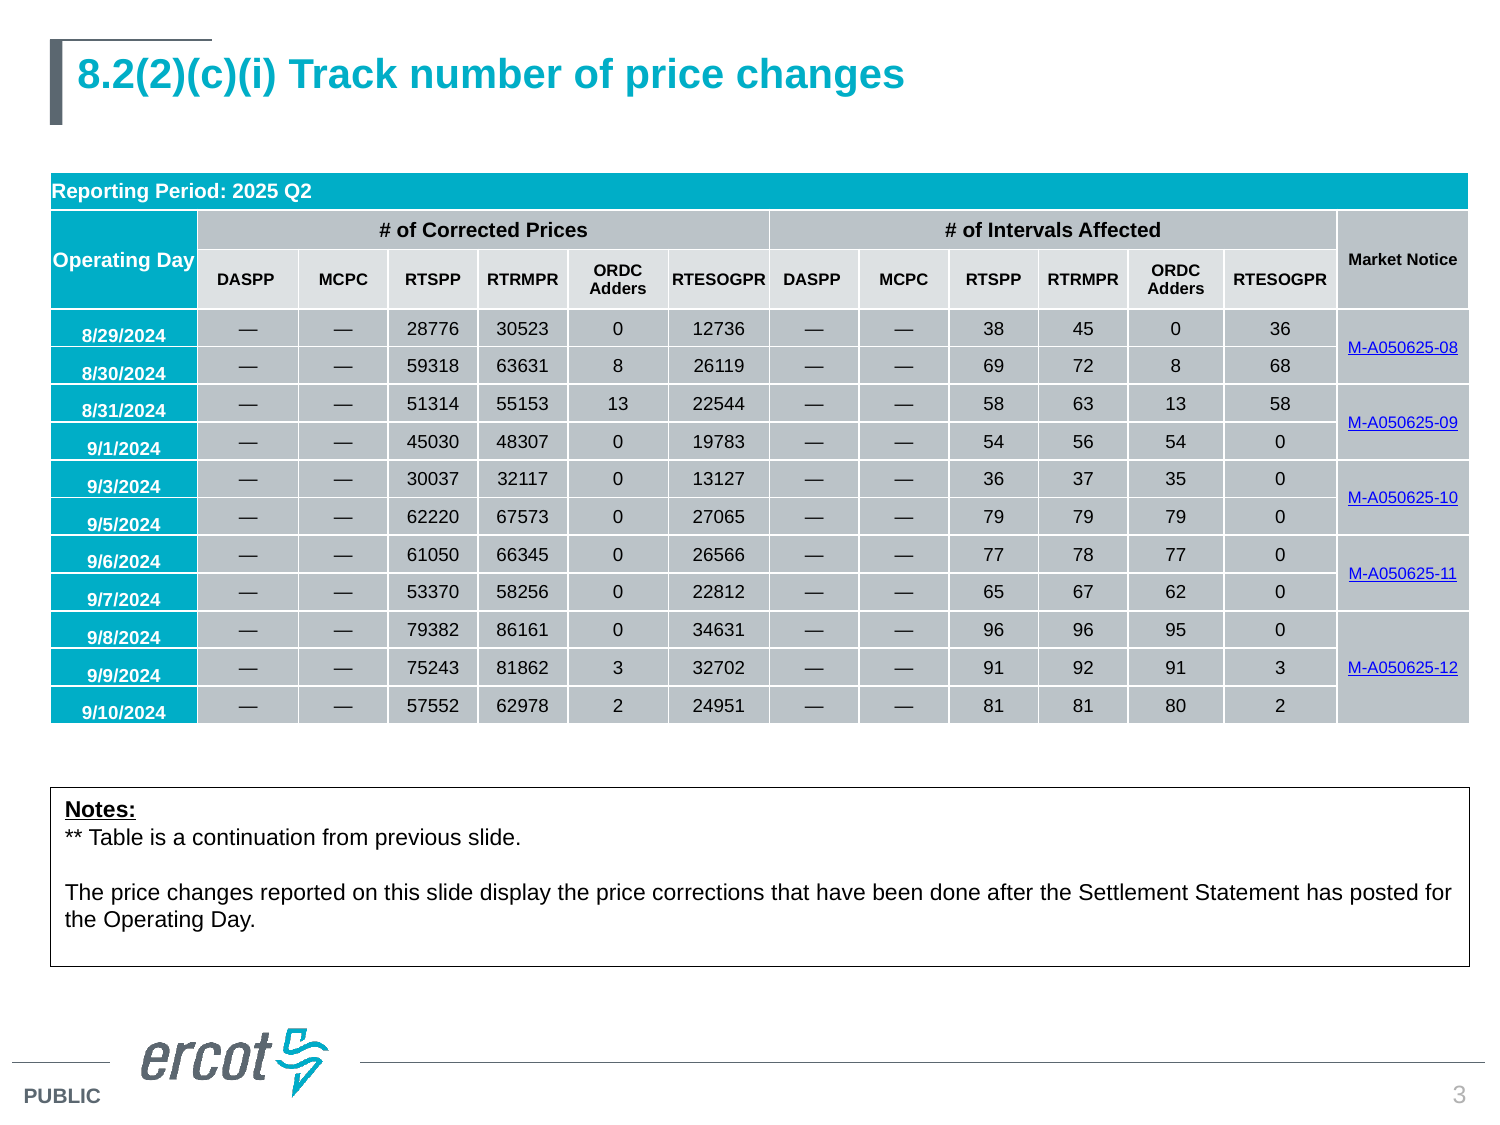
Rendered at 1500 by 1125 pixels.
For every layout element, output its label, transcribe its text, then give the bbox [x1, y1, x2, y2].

table_cell — [860, 687, 948, 723]
table_cell RTSPP [950, 250, 1038, 308]
table_cell 96 [1039, 612, 1127, 647]
table_cell 86161 [479, 612, 567, 647]
table_cell 0 [1225, 574, 1336, 610]
table_cell 9/7/2024 [51, 574, 197, 610]
table_cell — [299, 423, 387, 459]
table_cell M-A050625-10 [1338, 461, 1469, 534]
table_cell 57552 [389, 687, 477, 723]
table_cell — [770, 423, 858, 459]
table_cell — [770, 385, 858, 421]
table_cell — [299, 687, 387, 723]
table_cell MCPC [299, 250, 387, 308]
table_cell 0 [1225, 498, 1336, 534]
text_box Notes: ** Table is a continuation from previous slide. The price changes reported on this slide display the price corrections that have been done after the Settlement Statement has posted for the Operating Day. [50, 787, 1470, 967]
table_cell 0 [569, 536, 668, 572]
table_cell 38 [950, 310, 1038, 346]
table_cell M-A050625-08 [1338, 310, 1469, 383]
table_cell 36 [950, 461, 1038, 497]
table_cell 54 [950, 423, 1038, 459]
table_cell 30523 [479, 310, 567, 346]
table_cell 81 [950, 687, 1038, 723]
table_cell — [198, 423, 298, 459]
table_header Reporting Period: 2025 Q2 [51, 173, 1468, 209]
table_cell — [198, 461, 298, 497]
table_cell 45030 [389, 423, 477, 459]
table_cell — [299, 536, 387, 572]
table_cell 13 [569, 385, 668, 421]
picture [137, 1024, 332, 1100]
table_cell 96 [950, 612, 1038, 647]
table_cell 59318 [389, 347, 477, 383]
table_cell 54 [1129, 423, 1223, 459]
table_cell — [770, 347, 858, 383]
table_cell 0 [1225, 536, 1336, 572]
table_cell 45 [1039, 310, 1127, 346]
table_cell — [198, 385, 298, 421]
table_cell 9/8/2024 [51, 612, 197, 647]
table_cell 91 [1129, 649, 1223, 685]
table_cell — [860, 574, 948, 610]
table_cell 8 [569, 347, 668, 383]
table_cell 9/1/2024 [51, 423, 197, 459]
slide_number 3 [1437, 1076, 1475, 1112]
table_cell 9/6/2024 [51, 536, 197, 572]
table_cell M-A050625-11 [1338, 536, 1469, 610]
table_cell — [770, 310, 858, 346]
table_cell 0 [1225, 423, 1336, 459]
table_cell RTSPP [389, 250, 477, 308]
table_cell 81 [1039, 687, 1127, 723]
table_cell — [860, 347, 948, 383]
table_cell 8/30/2024 [51, 347, 197, 383]
table_cell ORDC Adders [1129, 250, 1223, 308]
table_cell 8 [1129, 347, 1223, 383]
table_cell M-A050625-09 [1338, 385, 1469, 459]
table_cell — [198, 498, 298, 534]
table_cell — [770, 574, 858, 610]
table_cell — [860, 461, 948, 497]
table_cell 9/9/2024 [51, 649, 197, 685]
table_cell 9/10/2024 [51, 687, 197, 723]
table_cell — [299, 385, 387, 421]
table_cell 13 [1129, 385, 1223, 421]
table_cell — [299, 574, 387, 610]
table_cell 32702 [669, 649, 769, 685]
table_cell 58256 [479, 574, 567, 610]
table_cell — [860, 423, 948, 459]
table_cell 80 [1129, 687, 1223, 723]
table_cell 26119 [669, 347, 769, 383]
table_cell 69 [950, 347, 1038, 383]
table_cell — [198, 574, 298, 610]
table_cell — [770, 649, 858, 685]
table_cell — [299, 612, 387, 647]
table_cell 55153 [479, 385, 567, 421]
table_cell 51314 [389, 385, 477, 421]
table_cell — [770, 612, 858, 647]
table_cell 67573 [479, 498, 567, 534]
table_cell — [860, 649, 948, 685]
table_cell 65 [950, 574, 1038, 610]
table_cell — [770, 536, 858, 572]
table_cell 0 [569, 310, 668, 346]
table_cell 9/5/2024 [51, 498, 197, 534]
table_cell — [299, 498, 387, 534]
table_cell 79 [1129, 498, 1223, 534]
table_cell 30037 [389, 461, 477, 497]
table_cell — [198, 612, 298, 647]
table_cell — [198, 536, 298, 572]
table_cell ORDC Adders [569, 250, 668, 308]
table_cell 67 [1039, 574, 1127, 610]
table_cell 19783 [669, 423, 769, 459]
table_cell 3 [569, 649, 668, 685]
table_cell 92 [1039, 649, 1127, 685]
table_cell — [299, 461, 387, 497]
table_cell MCPC [860, 250, 948, 308]
table_cell 37 [1039, 461, 1127, 497]
table_cell 3 [1225, 649, 1336, 685]
table_cell — [860, 536, 948, 572]
table_cell Market Notice [1338, 211, 1468, 308]
table_cell — [299, 649, 387, 685]
table_cell 63 [1039, 385, 1127, 421]
table_cell — [770, 498, 858, 534]
table_cell 58 [1225, 385, 1336, 421]
table_cell DASPP [770, 250, 858, 308]
table_cell 28776 [389, 310, 477, 346]
table_cell M-A050625-12 [1338, 612, 1469, 723]
table_cell 62 [1129, 574, 1223, 610]
table_cell 0 [1129, 310, 1223, 346]
table_cell 68 [1225, 347, 1336, 383]
table_cell 79382 [389, 612, 477, 647]
table_cell 66345 [479, 536, 567, 572]
table_cell RTRMPR [1039, 250, 1127, 308]
table_cell 13127 [669, 461, 769, 497]
table_cell 2 [1225, 687, 1336, 723]
table_cell 0 [1225, 461, 1336, 497]
table_cell — [299, 310, 387, 346]
table_cell 0 [1225, 612, 1336, 647]
table_cell — [198, 687, 298, 723]
table_cell 8/31/2024 [51, 385, 197, 421]
table_cell 81862 [479, 649, 567, 685]
table_cell 79 [1039, 498, 1127, 534]
table_cell 22812 [669, 574, 769, 610]
table_cell — [860, 385, 948, 421]
table_cell 12736 [669, 310, 769, 346]
table_cell 2 [569, 687, 668, 723]
table_cell — [198, 649, 298, 685]
table_cell 0 [569, 498, 668, 534]
table_cell 9/3/2024 [51, 461, 197, 497]
table_cell — [198, 347, 298, 383]
title 8.2(2)(c)(i) Track number of price changes [62, 39, 1450, 171]
table_cell 62220 [389, 498, 477, 534]
table_cell 0 [569, 574, 668, 610]
table_cell 26566 [669, 536, 769, 572]
table_cell 58 [950, 385, 1038, 421]
table_cell 24951 [669, 687, 769, 723]
table_cell RTRMPR [479, 250, 567, 308]
table_cell — [860, 612, 948, 647]
table_cell — [770, 687, 858, 723]
table_cell # of Intervals Affected [770, 211, 1336, 249]
table_cell 56 [1039, 423, 1127, 459]
table_cell 32117 [479, 461, 567, 497]
table_cell 63631 [479, 347, 567, 383]
table_cell — [860, 310, 948, 346]
table_cell 27065 [669, 498, 769, 534]
table_cell — [860, 498, 948, 534]
table_cell 77 [1129, 536, 1223, 572]
table_cell 36 [1225, 310, 1336, 346]
table_cell 79 [950, 498, 1038, 534]
table_cell 75243 [389, 649, 477, 685]
table_cell — [770, 461, 858, 497]
table_cell — [299, 347, 387, 383]
table_cell RTESOGPR [1225, 250, 1336, 308]
table_cell 22544 [669, 385, 769, 421]
table_cell 72 [1039, 347, 1127, 383]
table_cell 0 [569, 423, 668, 459]
table_cell 78 [1039, 536, 1127, 572]
table_cell 0 [569, 461, 668, 497]
table_cell Operating Day [51, 211, 197, 308]
table_cell — [198, 310, 298, 346]
table_cell # of Corrected Prices [198, 211, 769, 249]
table_cell 91 [950, 649, 1038, 685]
table_cell 61050 [389, 536, 477, 572]
table_cell 53370 [389, 574, 477, 610]
table_cell 62978 [479, 687, 567, 723]
table_cell 8/29/2024 [51, 310, 197, 346]
table_cell DASPP [198, 250, 298, 308]
table_cell 95 [1129, 612, 1223, 647]
table_cell 35 [1129, 461, 1223, 497]
table_cell 77 [950, 536, 1038, 572]
table_cell 34631 [669, 612, 769, 647]
table_cell RTESOGPR [669, 250, 769, 308]
table_cell 0 [569, 612, 668, 647]
table_cell 48307 [479, 423, 567, 459]
